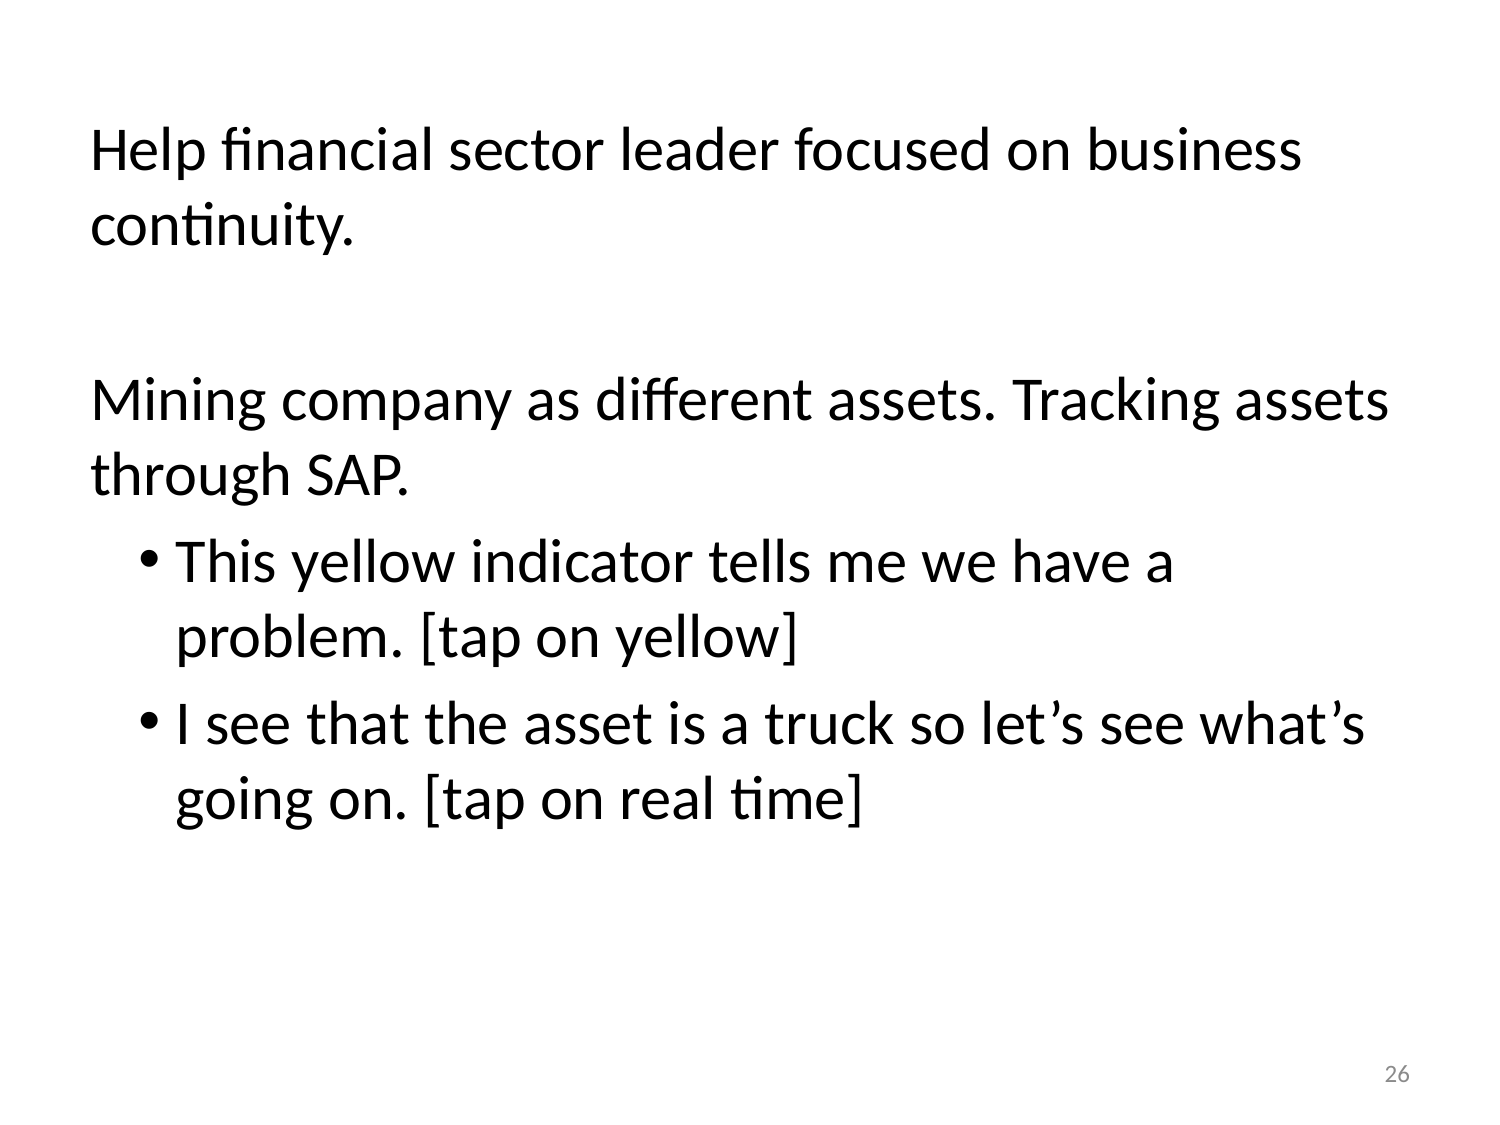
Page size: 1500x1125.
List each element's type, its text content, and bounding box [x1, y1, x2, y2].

slide_number 26 [1074, 1042, 1425, 1103]
list Help financial sector leader focused on business continuity. Mining company as different assets. Tracking assets through SAP. This yellow indicator tells me we have a problem. [tap on yellow] I see that the asset is a truck so let’s see what’s going on. [tap on real time] [75, 100, 1425, 1103]
